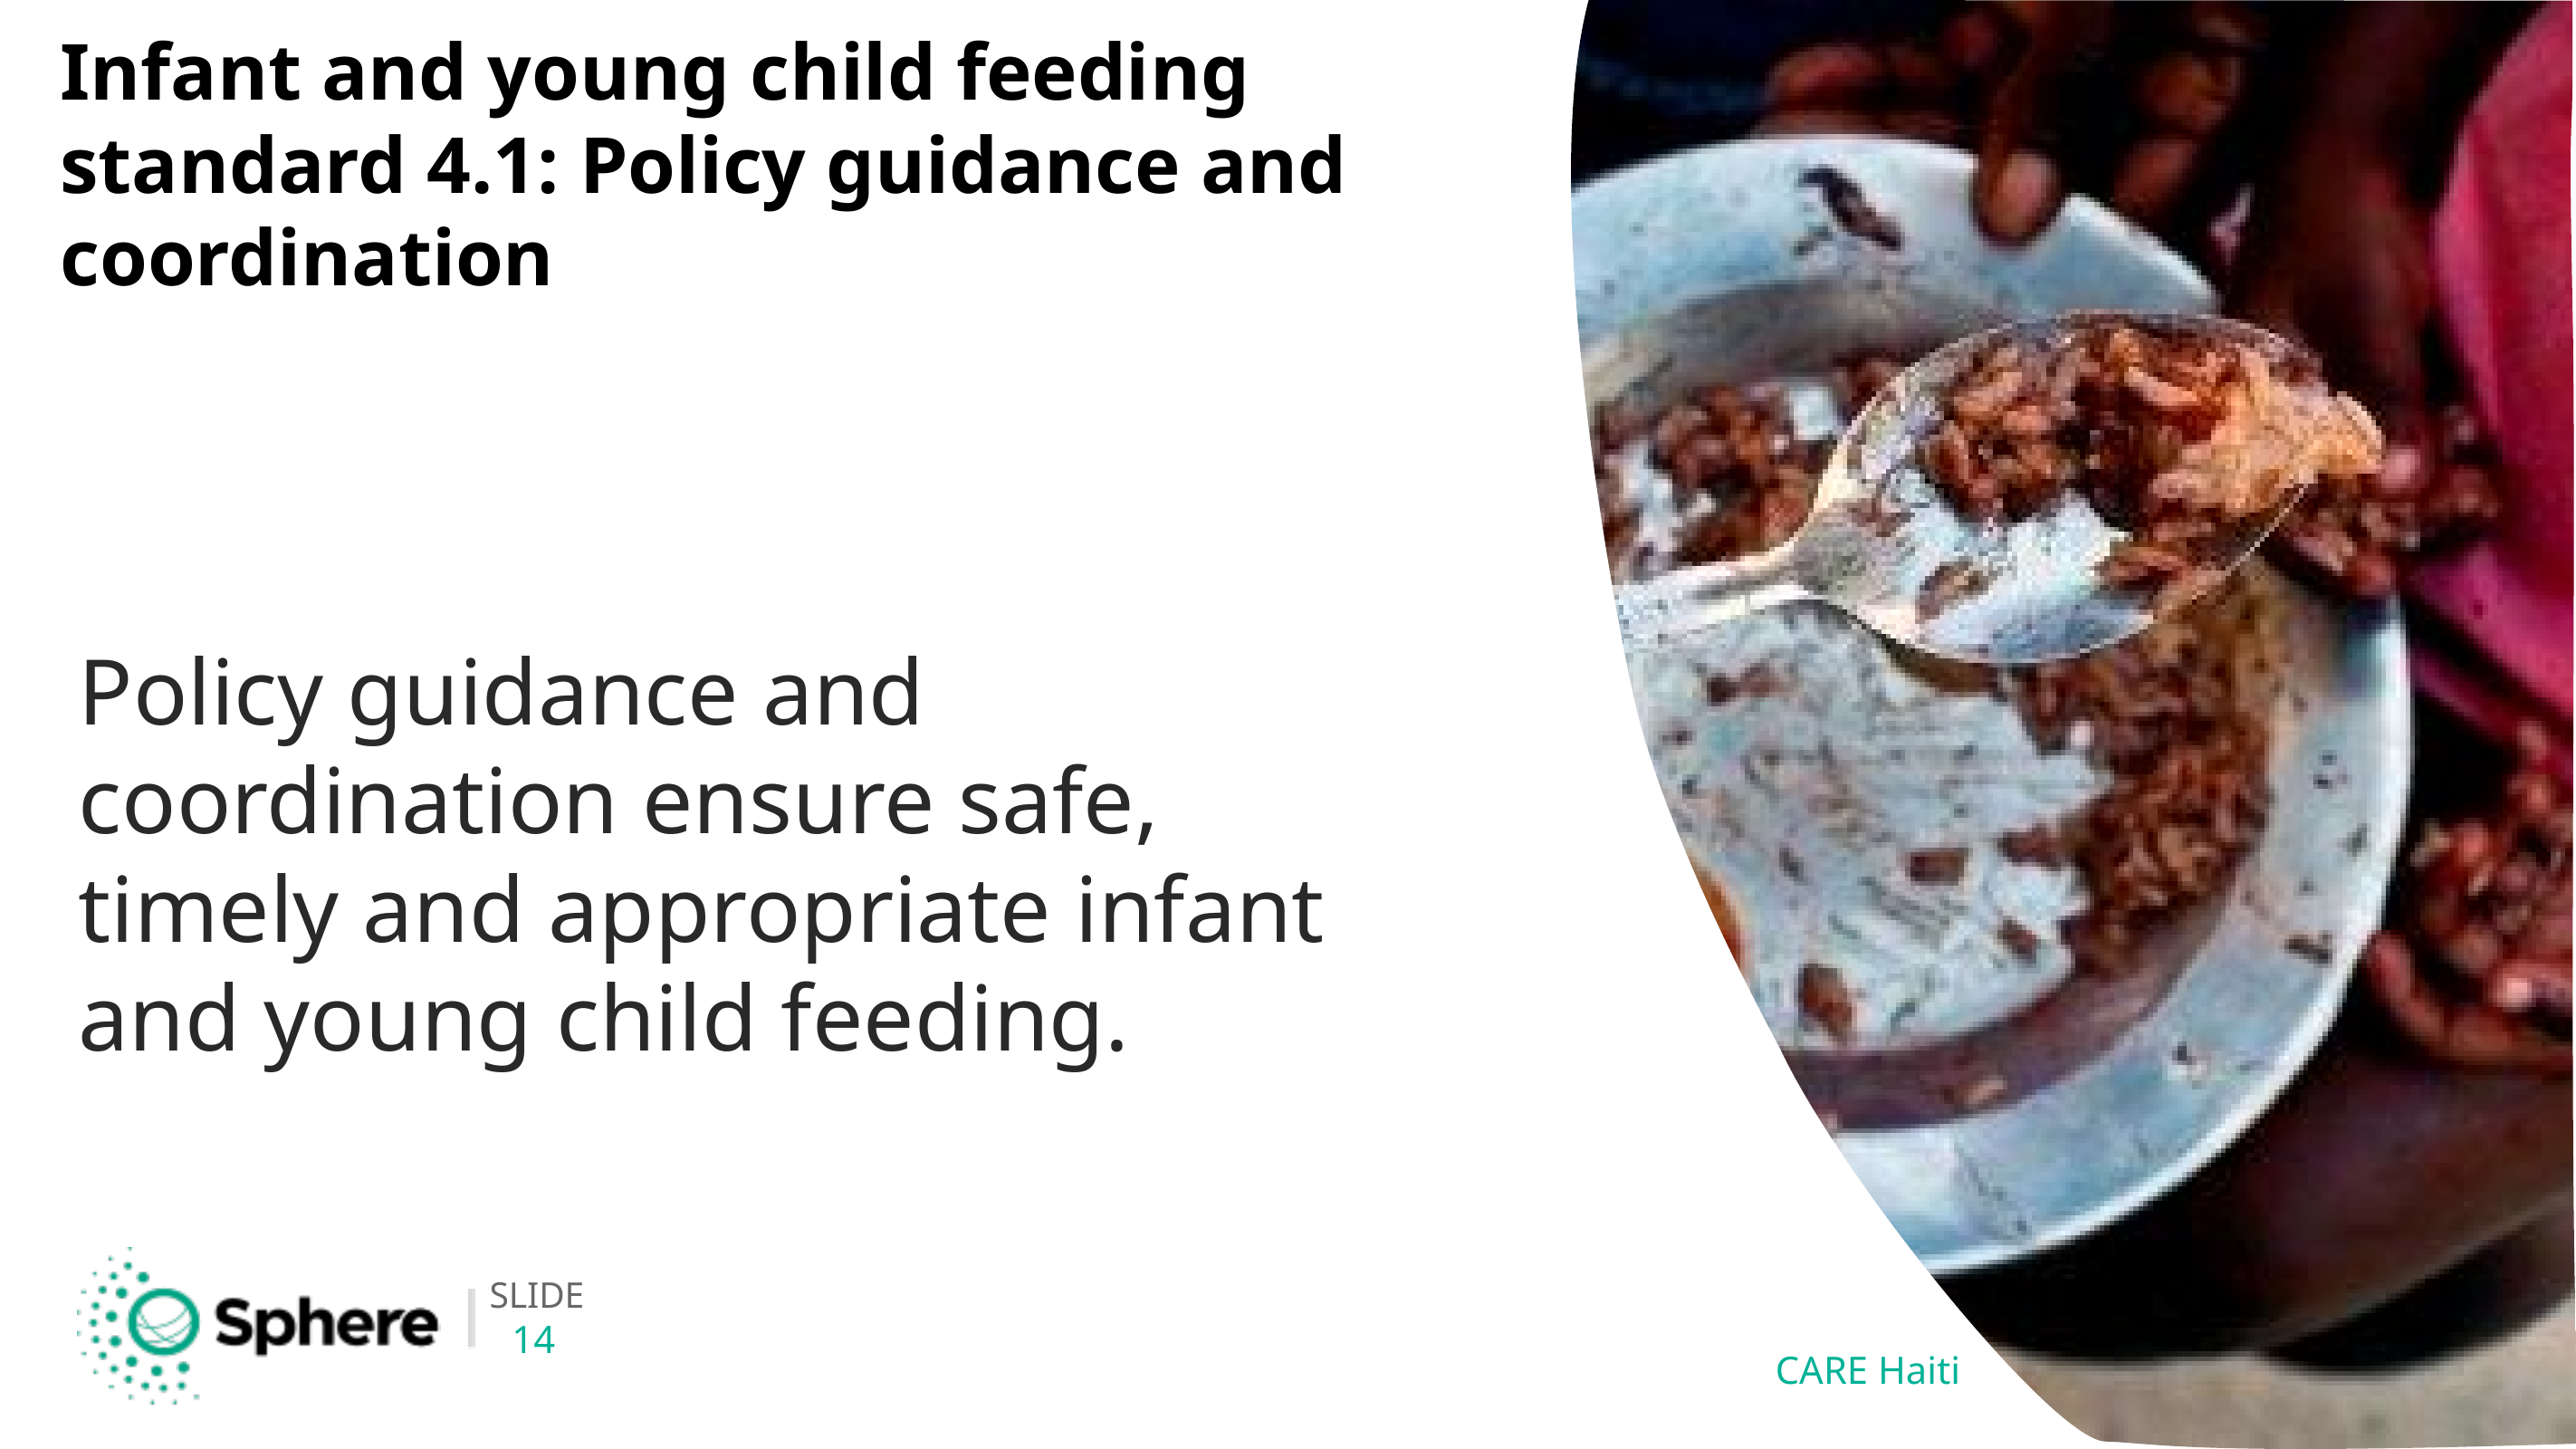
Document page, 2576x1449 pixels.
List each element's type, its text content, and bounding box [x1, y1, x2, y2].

title Infant and young child feeding standard 4.1: Policy guidance and coordination [52, 14, 1548, 312]
picture [468, 1289, 479, 1349]
picture [1570, 0, 2576, 1449]
slide_number 14 [503, 1307, 568, 1369]
list Policy guidance and coordination ensure safe, timely and appropriate infant and young child feeding. [70, 626, 1412, 1160]
picture [77, 1247, 441, 1407]
